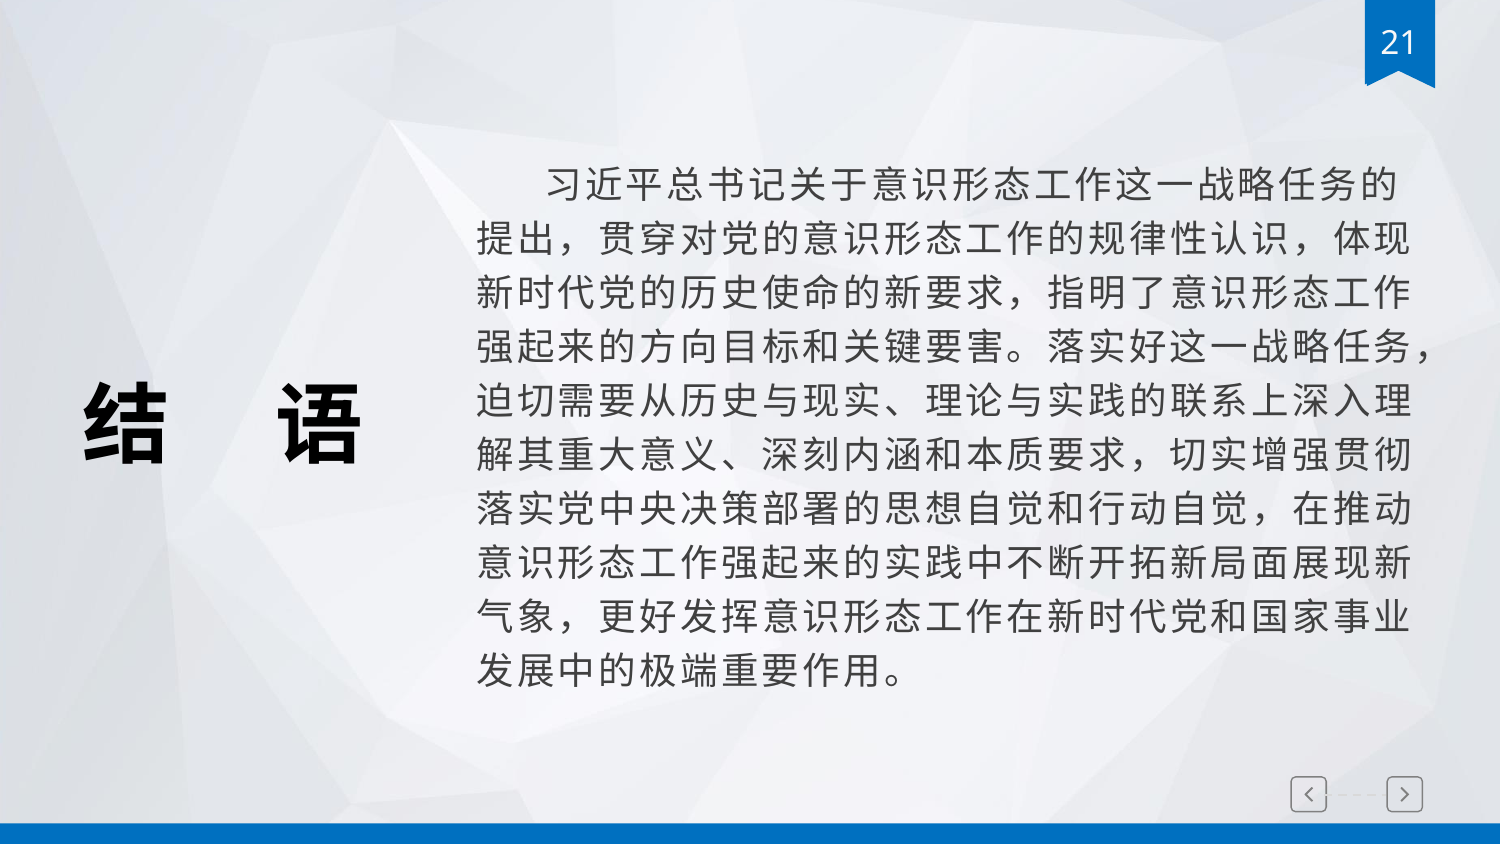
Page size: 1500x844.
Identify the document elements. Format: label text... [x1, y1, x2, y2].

picture [0, 0, 1500, 823]
text_box 习近平总书记关于意识形态工作这一战略任务的提出，贯穿对党的意识形态工作的规律性认识，体现新时代党的历史使命的新要求，指明了意识形态工作强起来的方向目标和关键要害。落实好这一战略任务，迫切需要从历史与现实、理论与实践的联系上深入理解其重大意义、深刻内涵和本质要求，切实增强贯彻落实党中央决策部署的思想自觉和行动自觉，在推动意识形态工作强起来的实践中不断开拓新局面展现新气象，更好发挥意识形态工作在新时代党和国家事业发展中的极端重要作用。 [468, 137, 1425, 707]
text_box 结 语 [75, 337, 413, 507]
